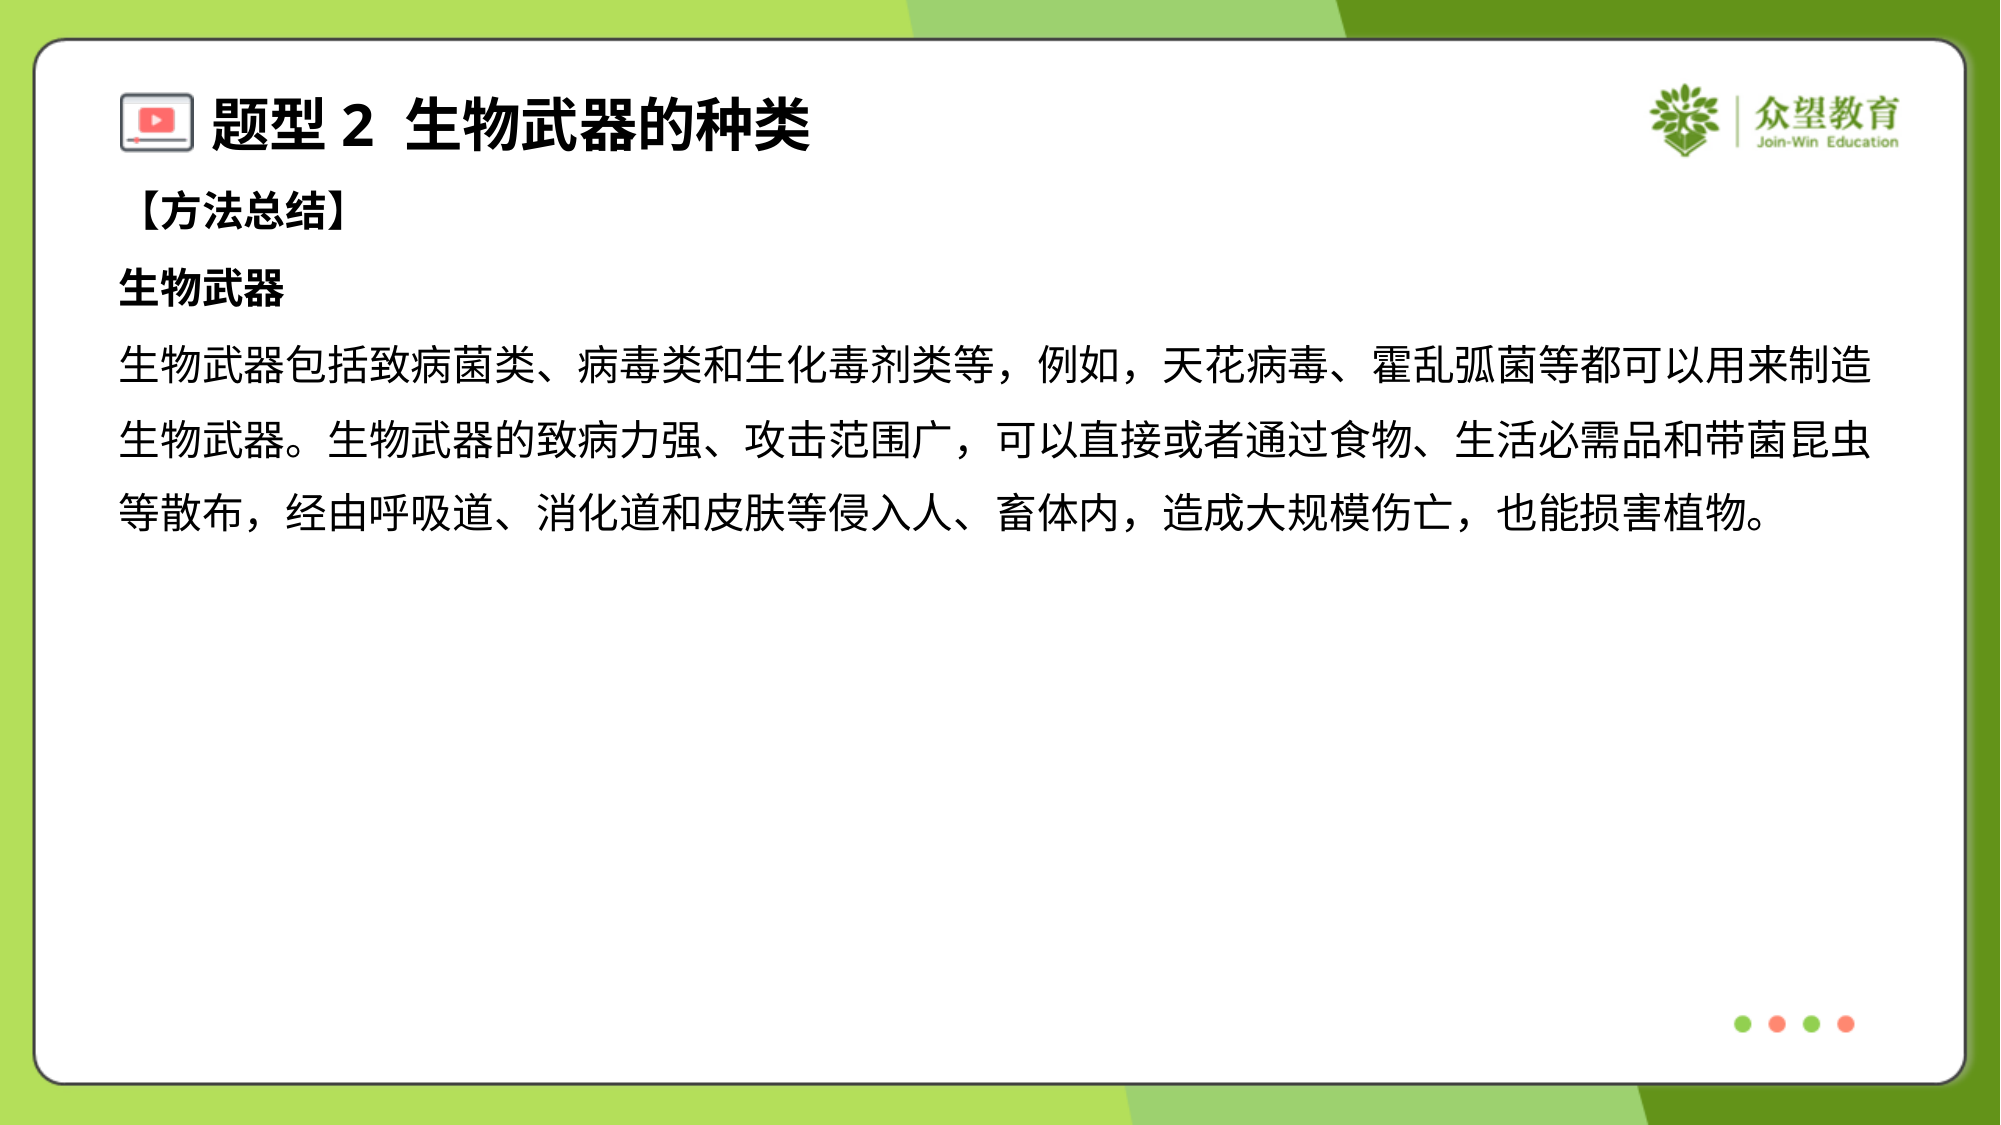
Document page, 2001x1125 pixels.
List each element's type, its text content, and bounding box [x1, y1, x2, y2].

picture [0, 0, 2000, 1125]
text_box 【方法总结】 生物武器 生物武器包括致病菌类、病毒类和生化毒剂类等，例如，天花病毒、霍乱弧菌等都可以用来制造 生物武器。生物武器的致病力强、攻击范围广，可以直接或者通过食物、生活必需品和带菌昆虫 等散布，经由呼吸道、消化道和皮肤等侵入人、畜体内，造成大规模伤亡，也能损害植物。 [118, 159, 1883, 530]
